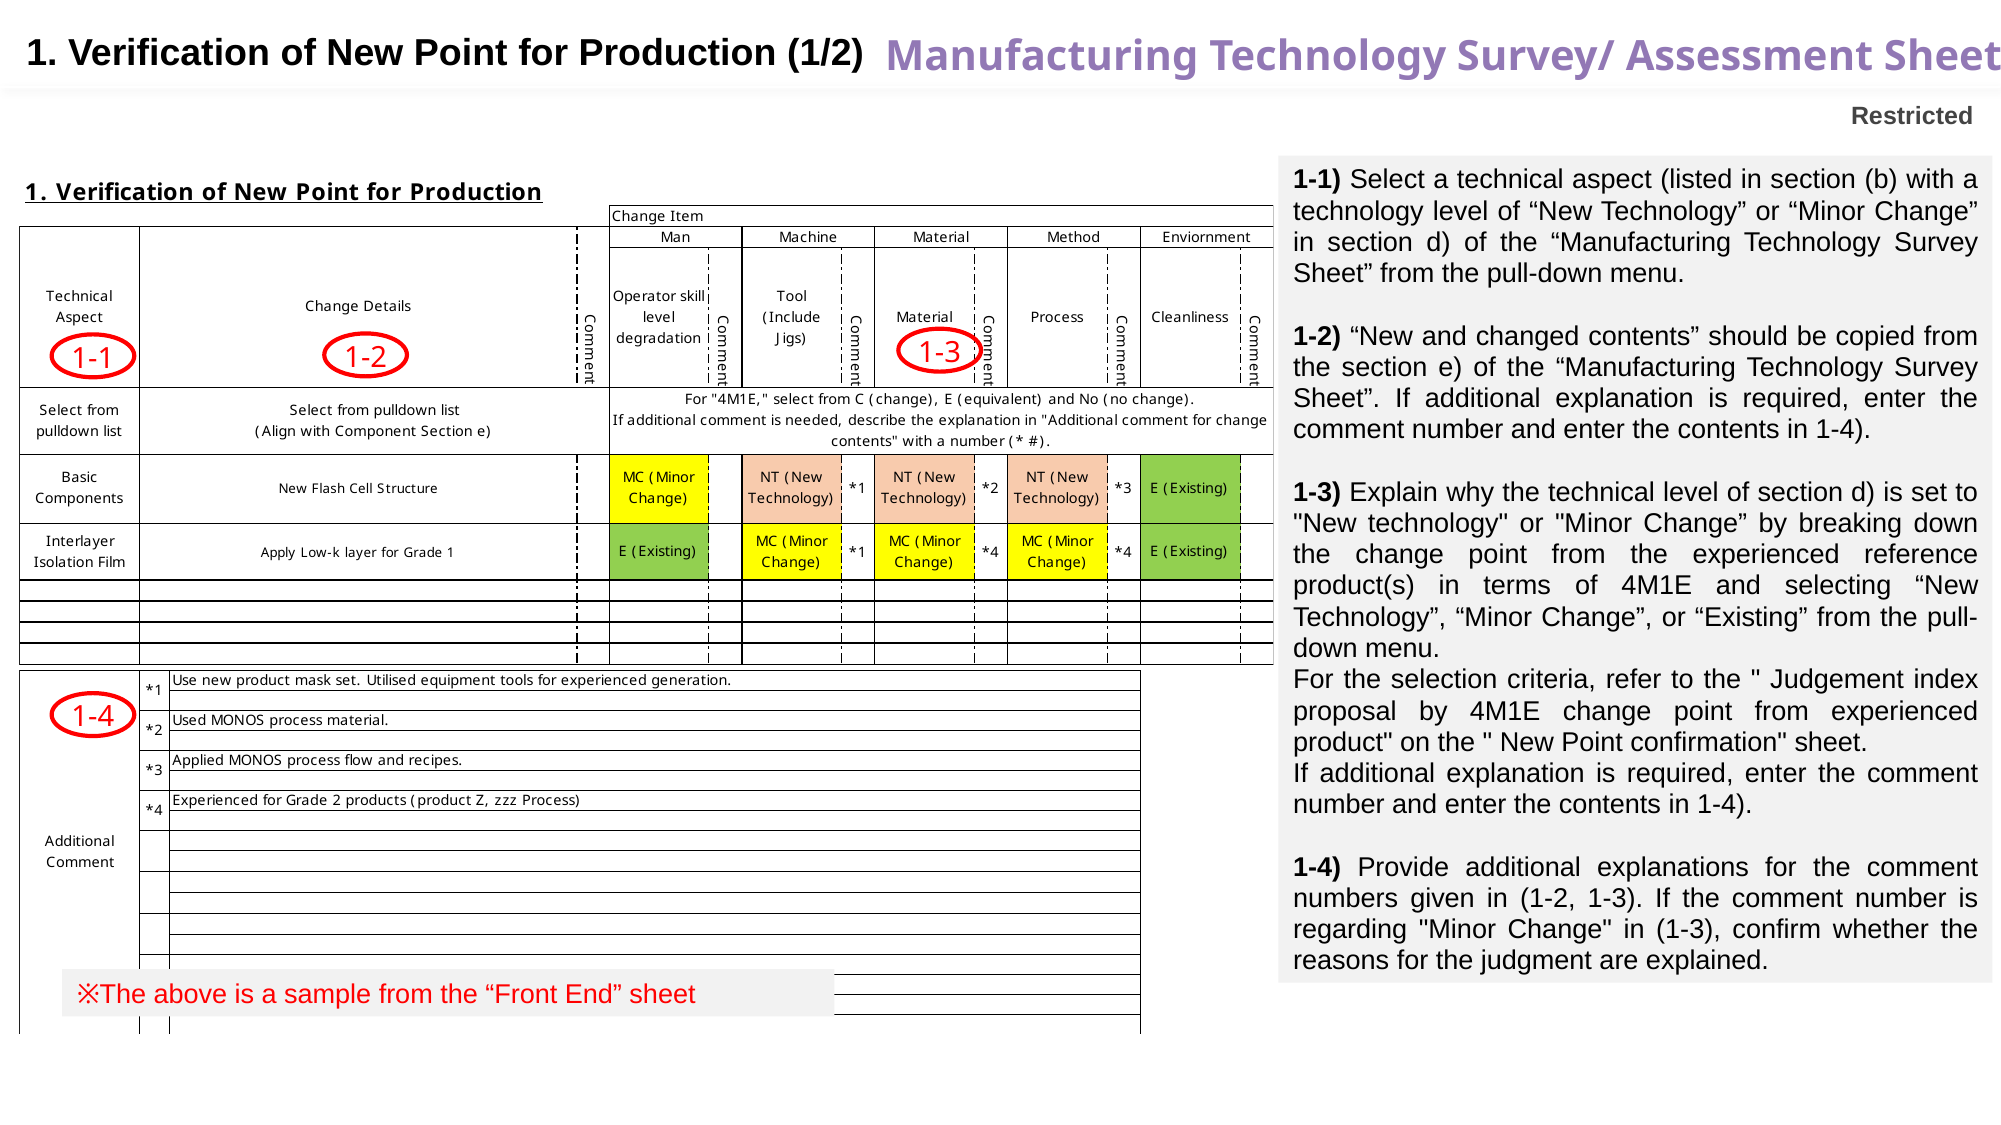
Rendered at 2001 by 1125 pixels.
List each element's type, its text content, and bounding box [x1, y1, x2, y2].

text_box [51, 690, 135, 741]
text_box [51, 331, 135, 383]
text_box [898, 325, 981, 377]
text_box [324, 330, 407, 382]
text_box Restricted [1829, 92, 1989, 137]
text_box 1-1) Select a technical aspect (listed in section (b) with a technology level of “New Technology” or “Minor Change” in section d) of the “Manufacturing Technology Survey Sheet” from the pull-down menu. 1-2) “New and changed contents” should be copied from the section e) of the “Manufacturing Technology Survey Sheet”. If additional explanation is required, enter the comment number and enter the contents in 1-4). 1-3) Explain why the technical level of section d) is set to "New technology" or "Minor Change” by breaking down the change point from the experienced reference product(s) in terms of 4M1E and selecting “New Technology”, “Minor Change”, or “Existing” from the pull-down menu. For the selection criteria, refer to the " Judgement index proposal by 4M1E change point from experienced product" on the " New Point confirmation" sheet. If additional explanation is required, enter the comment number and enter the contents in 1-4). 1-4) Provide additional explanations for the comment numbers given in (1-2, 1-3). If the comment number is regarding "Minor Change" in (1-3), confirm whether the reasons for the judgment are explained. [1278, 155, 1993, 983]
text_box 1. Verification of New Point for Production (1/2) [11, 20, 921, 80]
picture [19, 173, 1275, 1035]
